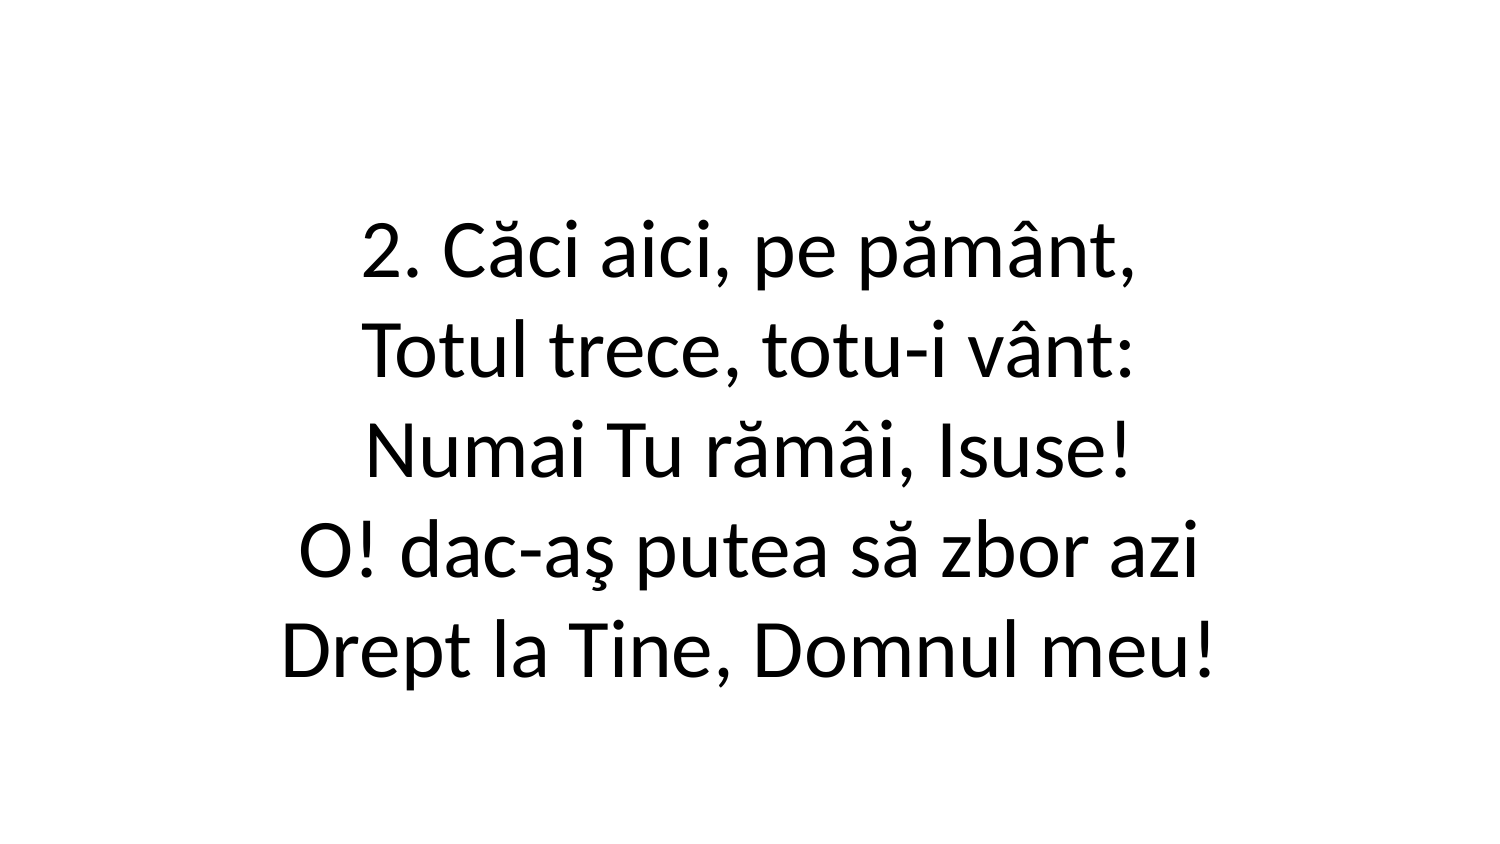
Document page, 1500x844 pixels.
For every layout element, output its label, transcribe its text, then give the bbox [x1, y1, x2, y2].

text_box 2. Căci aici, pe pământ, Totul trece, totu-i vânt: Numai Tu rămâi, Isuse! O! dac-aş putea să zbor azi Drept la Tine, Domnul meu! [265, 142, 1235, 702]
